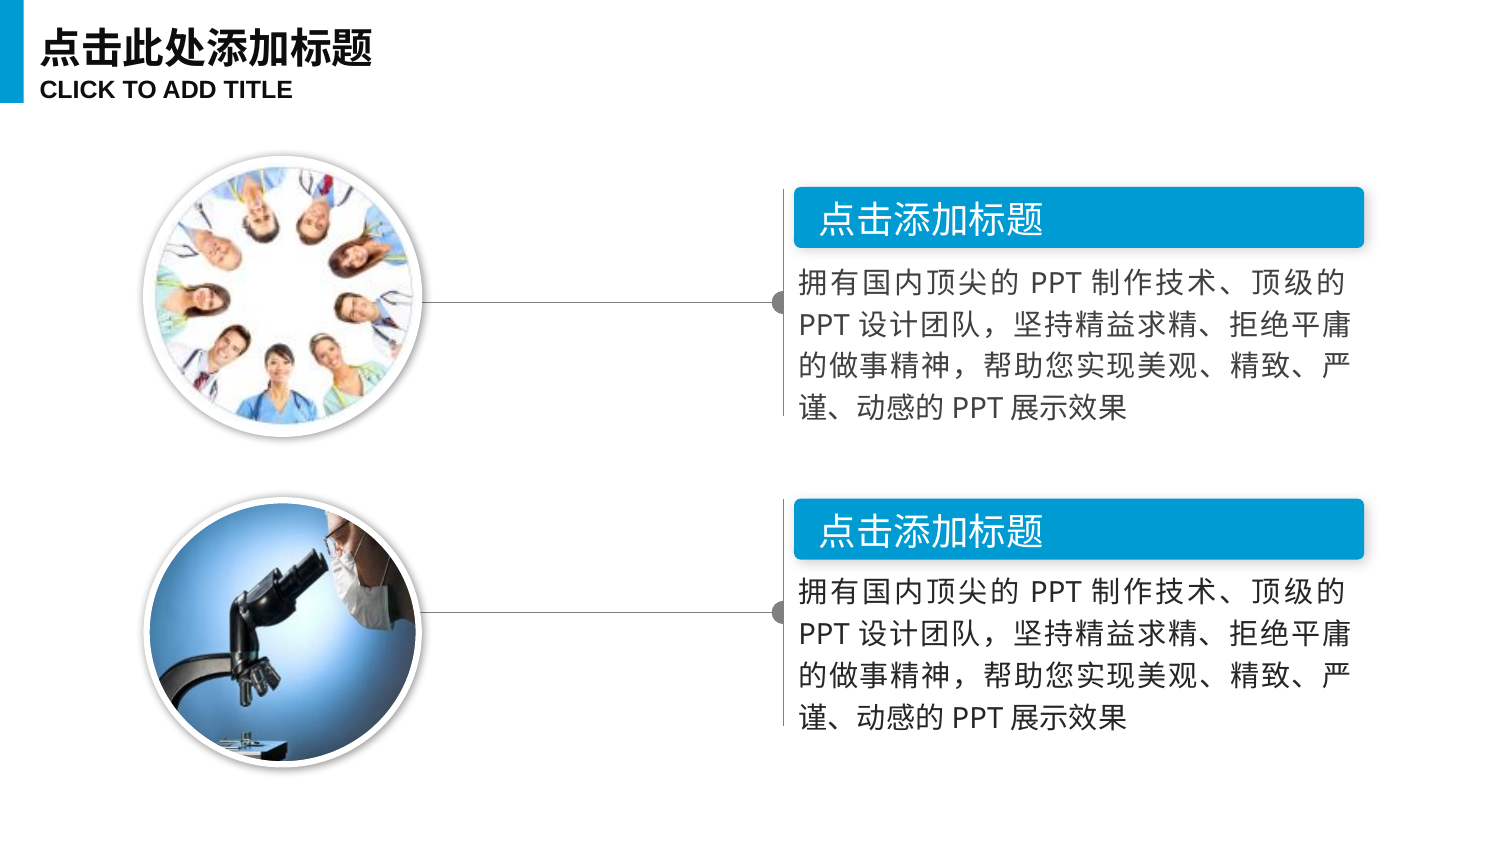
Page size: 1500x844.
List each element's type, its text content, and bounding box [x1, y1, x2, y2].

text_box CLICK TO ADD TITLE [24, 66, 372, 112]
text_box 点击此处添加标题 [26, 14, 502, 79]
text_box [783, 186, 1368, 435]
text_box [783, 498, 1368, 745]
picture [146, 499, 419, 765]
picture [145, 158, 420, 435]
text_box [417, 498, 784, 727]
text_box [0, 0, 26, 105]
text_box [424, 188, 784, 417]
